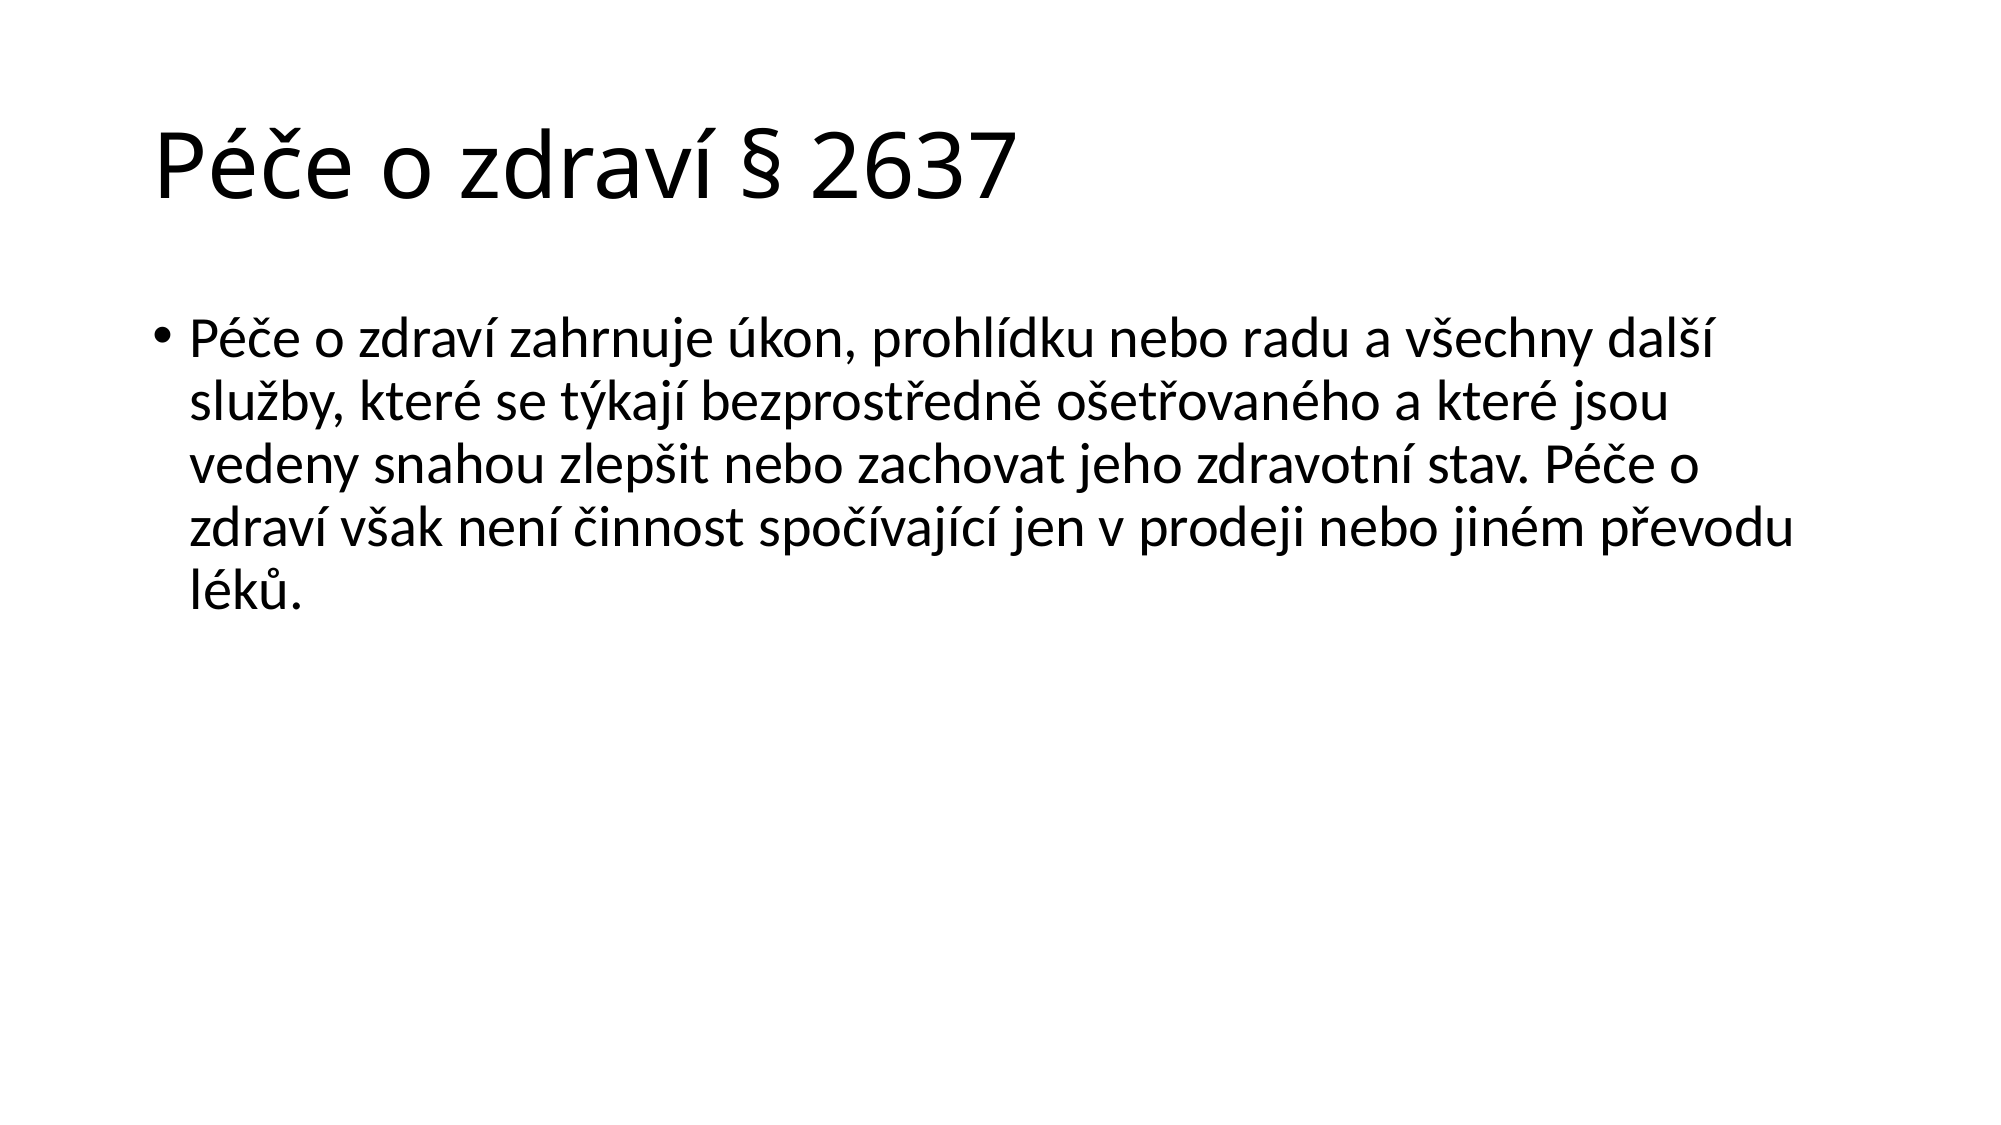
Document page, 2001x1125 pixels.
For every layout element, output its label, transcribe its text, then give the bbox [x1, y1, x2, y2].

list Péče o zdraví zahrnuje úkon, prohlídku nebo radu a všechny další služby, které se týkají bezprostředně ošetřovaného a které jsou vedeny snahou zlepšit nebo zachovat jeho zdravotní stav. Péče o zdraví však není činnost spočívající jen v prodeji nebo jiném převodu léků. [137, 299, 1863, 1014]
title Péče o zdraví § 2637 [137, 59, 1863, 278]
